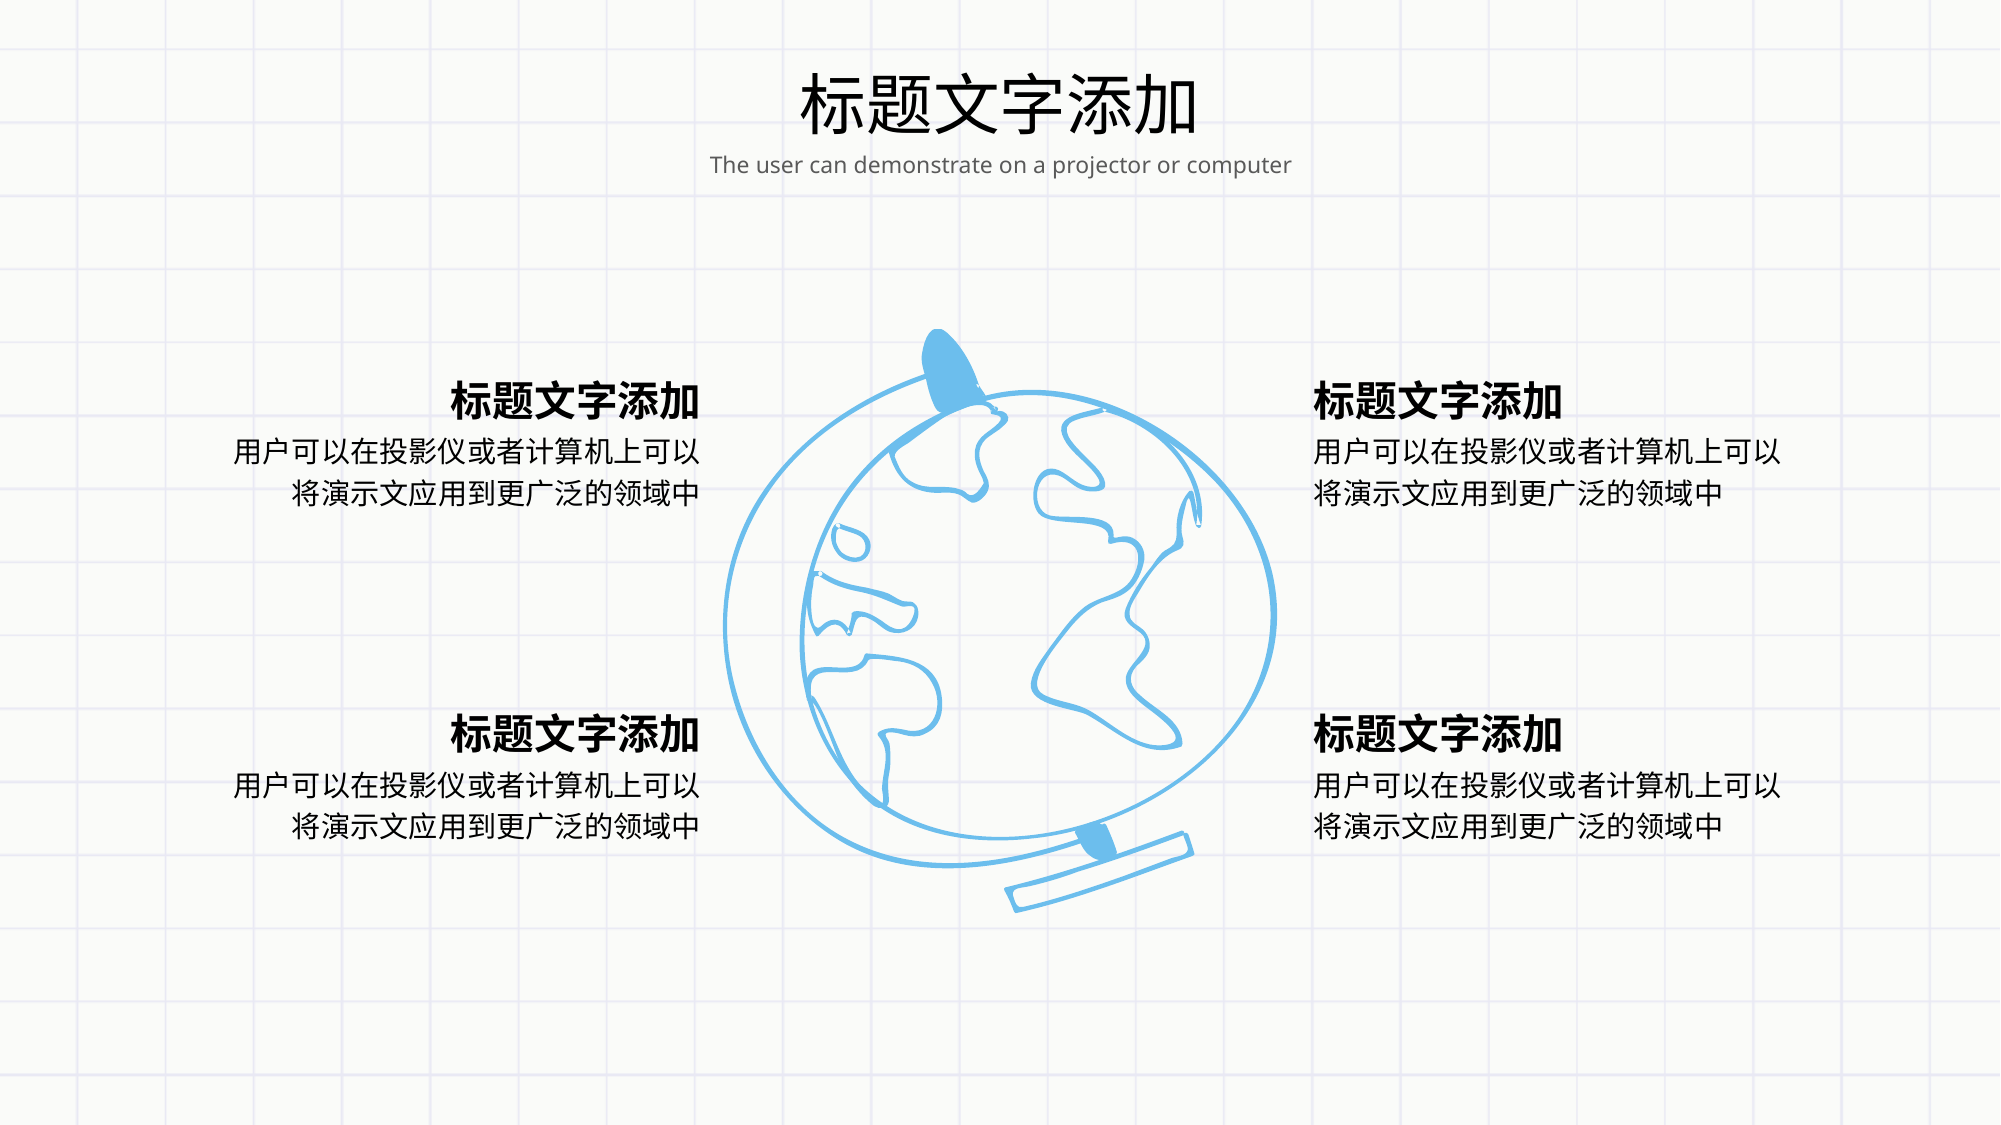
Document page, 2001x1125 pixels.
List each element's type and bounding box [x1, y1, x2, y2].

picture [722, 329, 1278, 914]
text_box [1299, 690, 1821, 853]
text_box [194, 690, 717, 853]
text_box [194, 357, 717, 520]
text_box [582, 55, 1421, 186]
text_box [1299, 357, 1821, 520]
